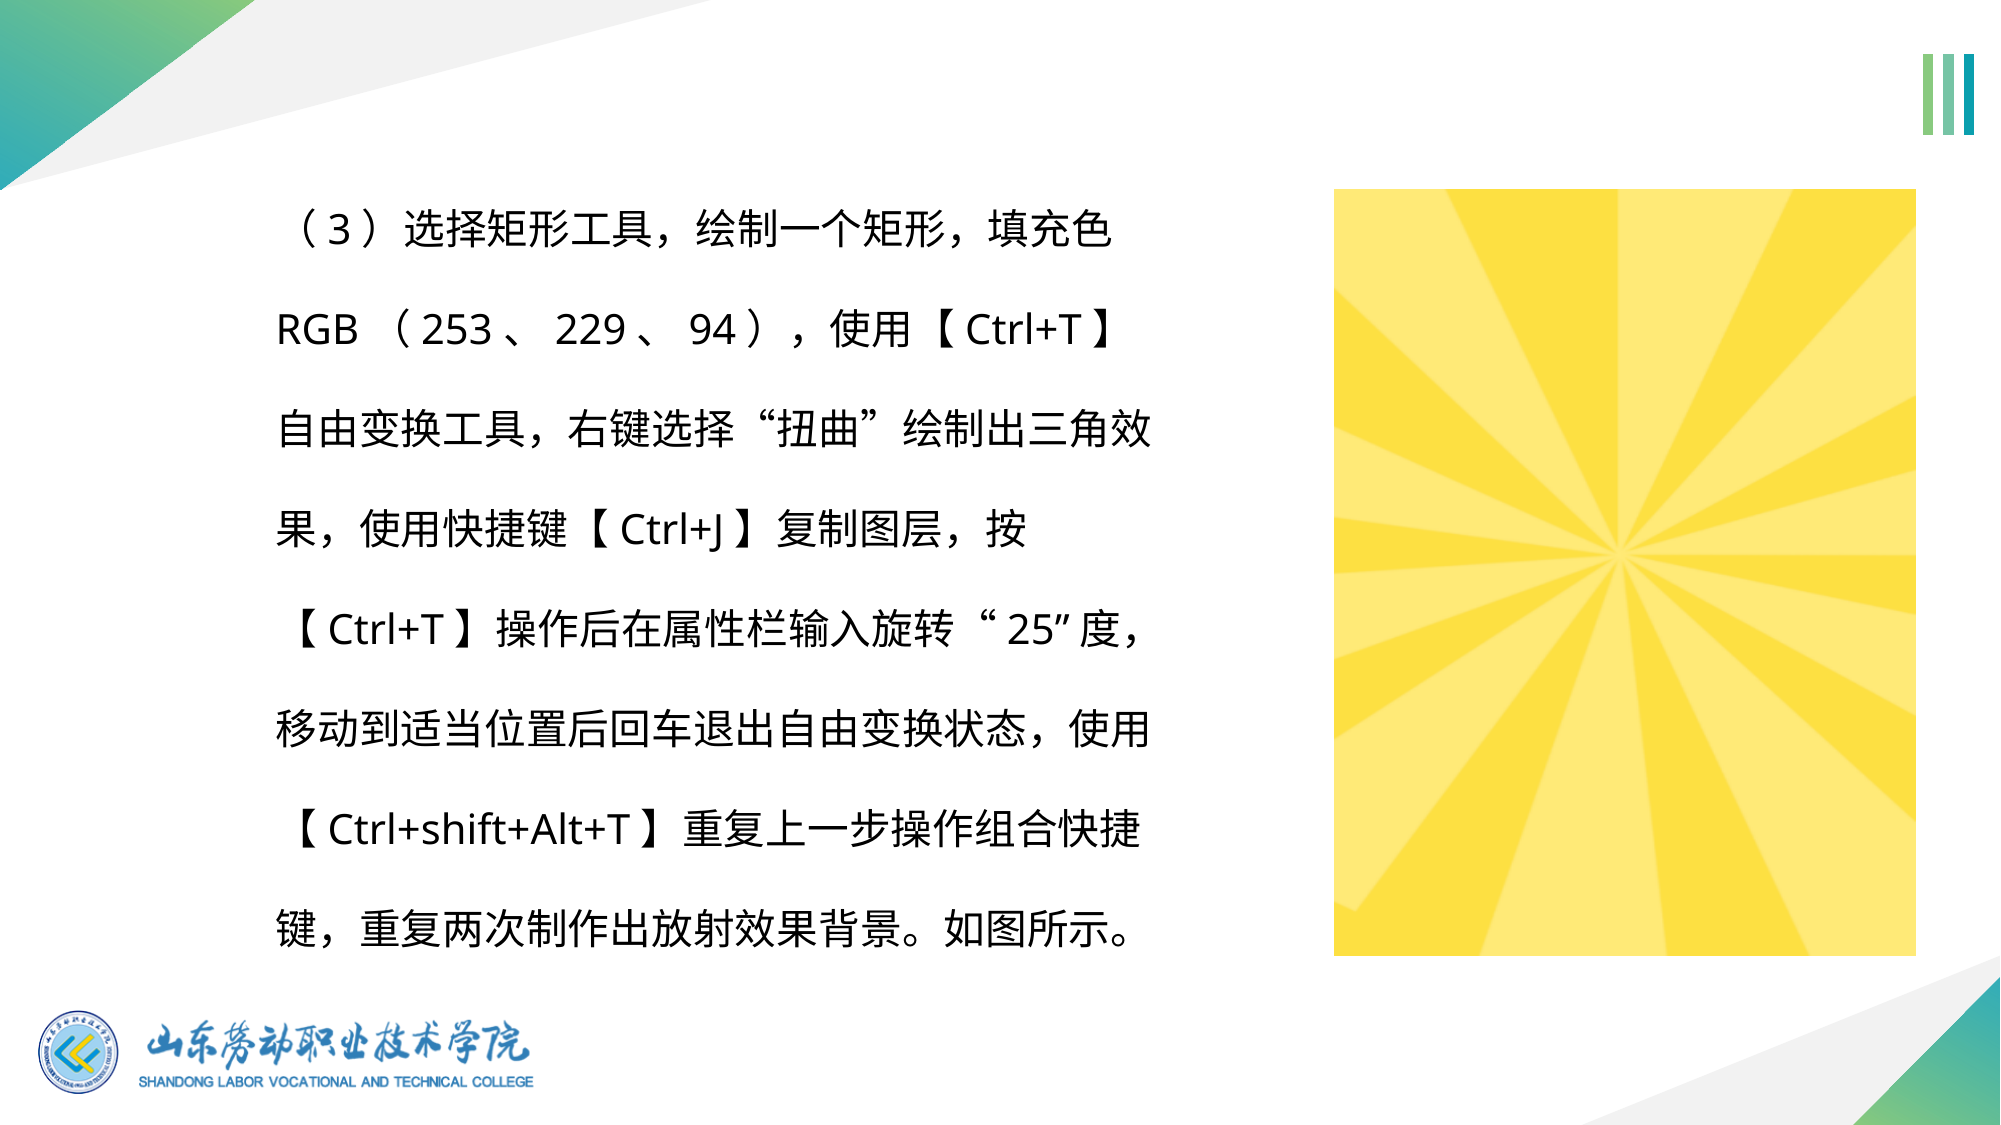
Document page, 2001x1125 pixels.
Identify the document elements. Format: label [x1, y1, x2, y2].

picture [1334, 189, 1916, 956]
picture [38, 1010, 550, 1094]
text_box [1928, 54, 1969, 136]
text_box [0, 0, 2000, 1125]
